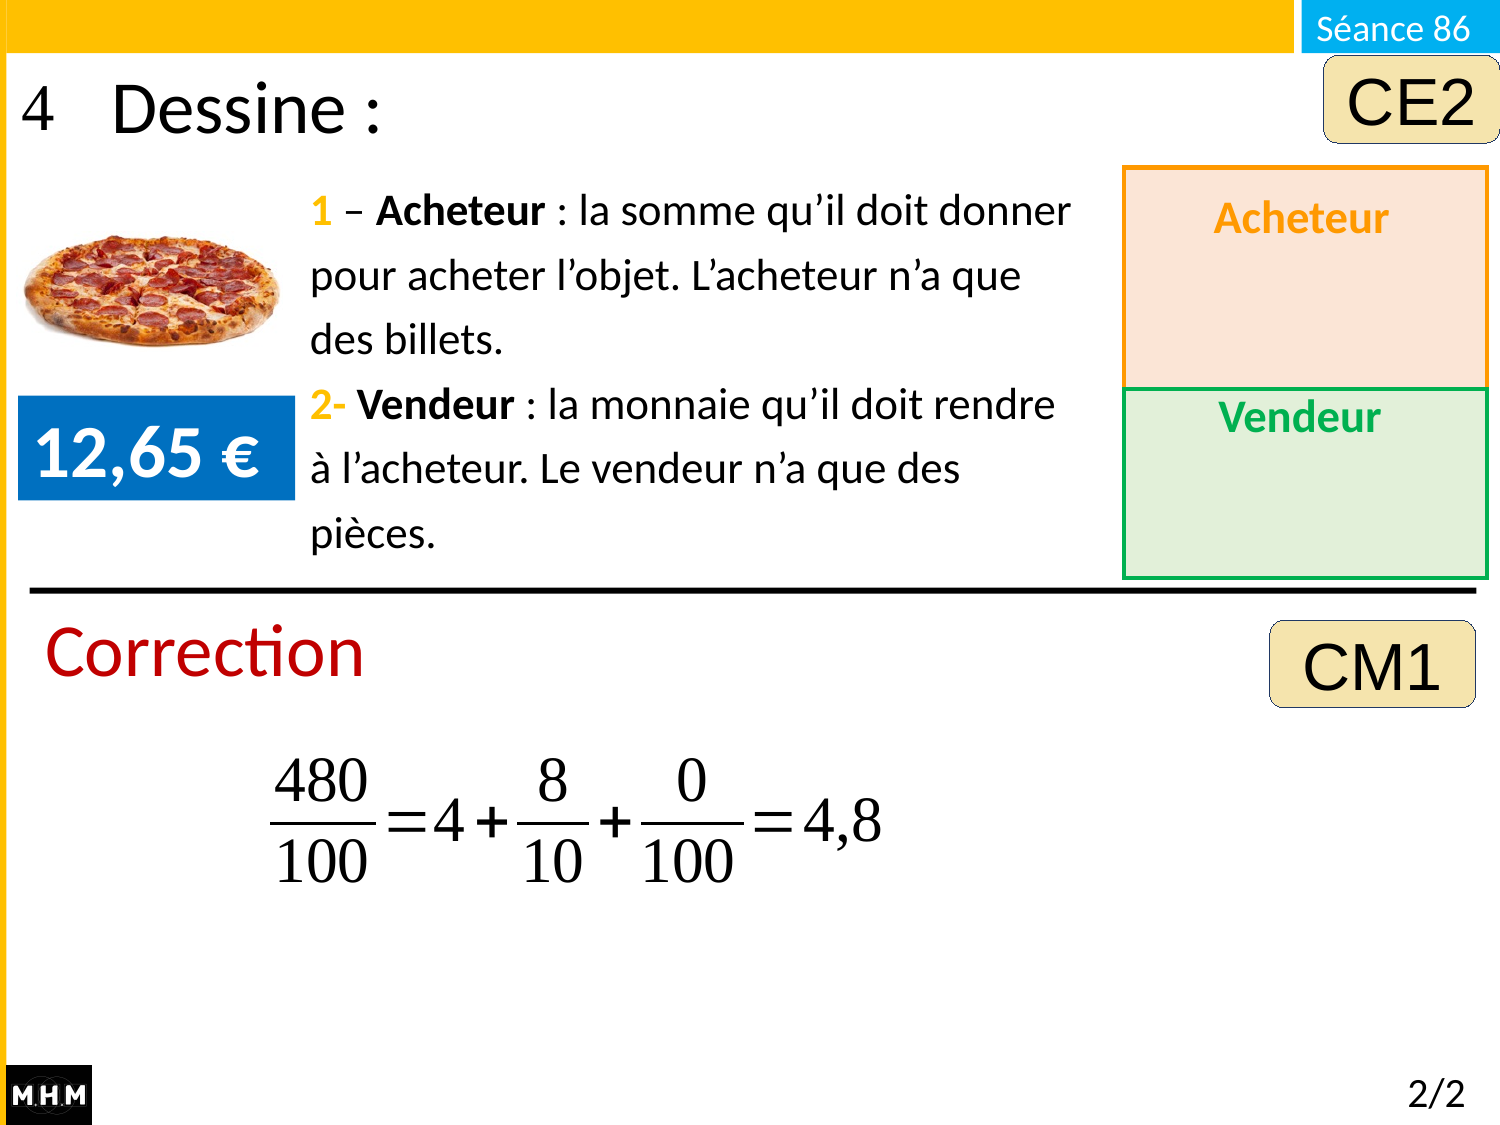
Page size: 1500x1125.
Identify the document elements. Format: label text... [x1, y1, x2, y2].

list 2/2 [1373, 1064, 1500, 1125]
text_box Vendeur [1203, 366, 1418, 451]
text_box 12,65 € [18, 395, 296, 501]
title Dessine : [96, 60, 1391, 160]
text_box Correction [30, 602, 407, 702]
text_box [1122, 165, 1489, 387]
text_box [1122, 387, 1489, 580]
picture [6, 1065, 92, 1125]
picture [16, 230, 283, 352]
text_box Acheteur [1198, 167, 1421, 252]
text_box CM1 [1269, 620, 1476, 708]
text_box CE2 [1323, 55, 1500, 144]
text_box 1 – Acheteur : la somme qu’il doit donner pour acheter l’objet. L’acheteur n’a que des billets. 2- Vendeur : la monnaie qu’il doit rendre à l’acheteur. Le vendeur n’a que des pièces. [295, 159, 1091, 568]
